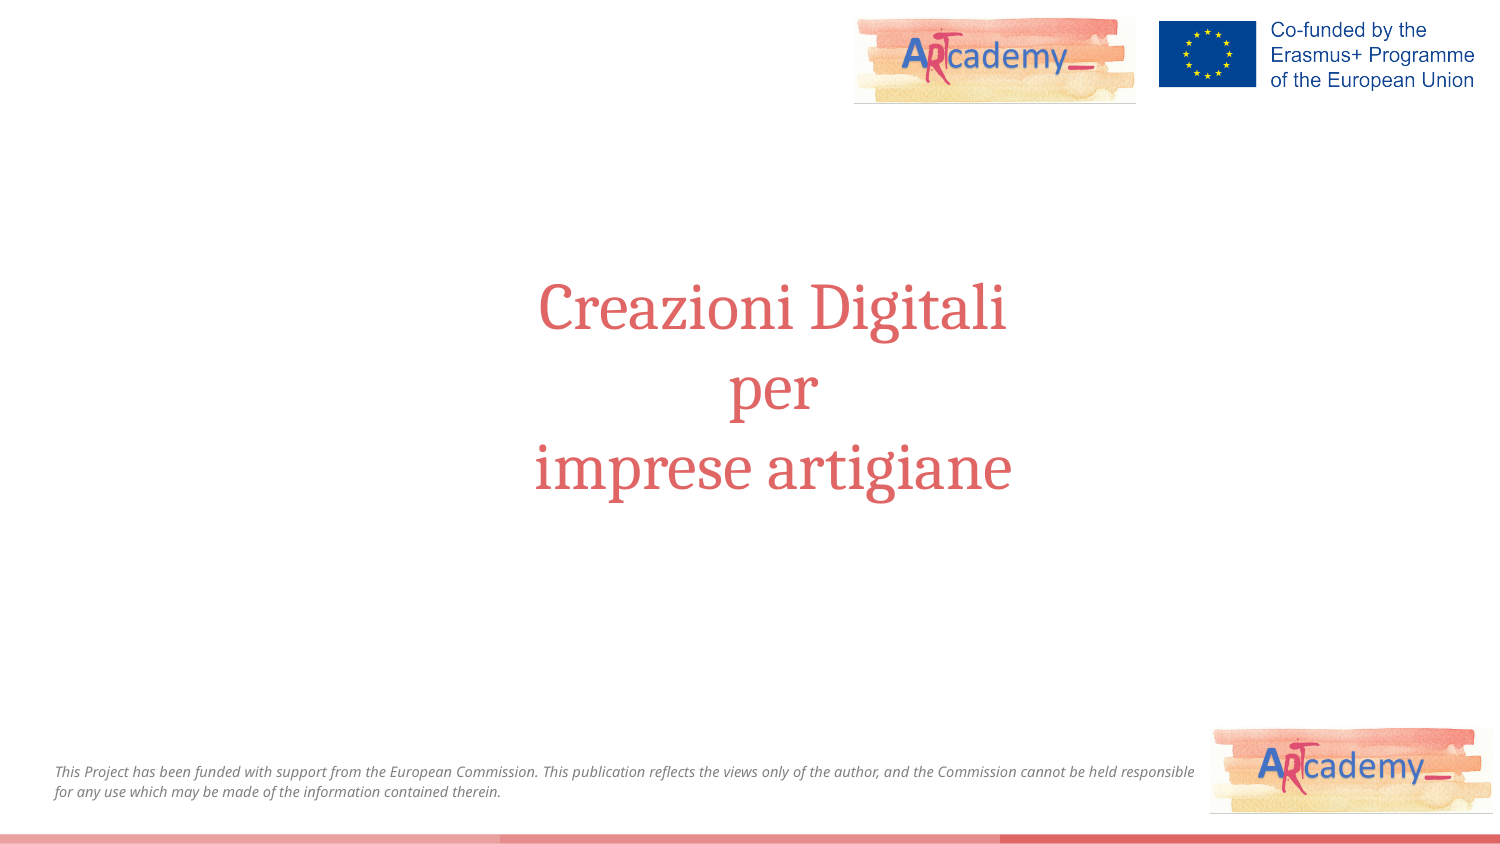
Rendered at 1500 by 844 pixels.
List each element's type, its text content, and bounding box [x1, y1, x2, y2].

picture [1158, 21, 1474, 91]
text_box This Project has been funded with support from the European Commission. This publication reflects the views only of the author, and the Commission cannot be held responsible for any use which may be made of the information contained therein. [39, 754, 1205, 799]
title Creazioni Digitali per imprese artigiane [180, 247, 1368, 508]
picture [1210, 709, 1493, 844]
picture [854, 0, 1137, 134]
